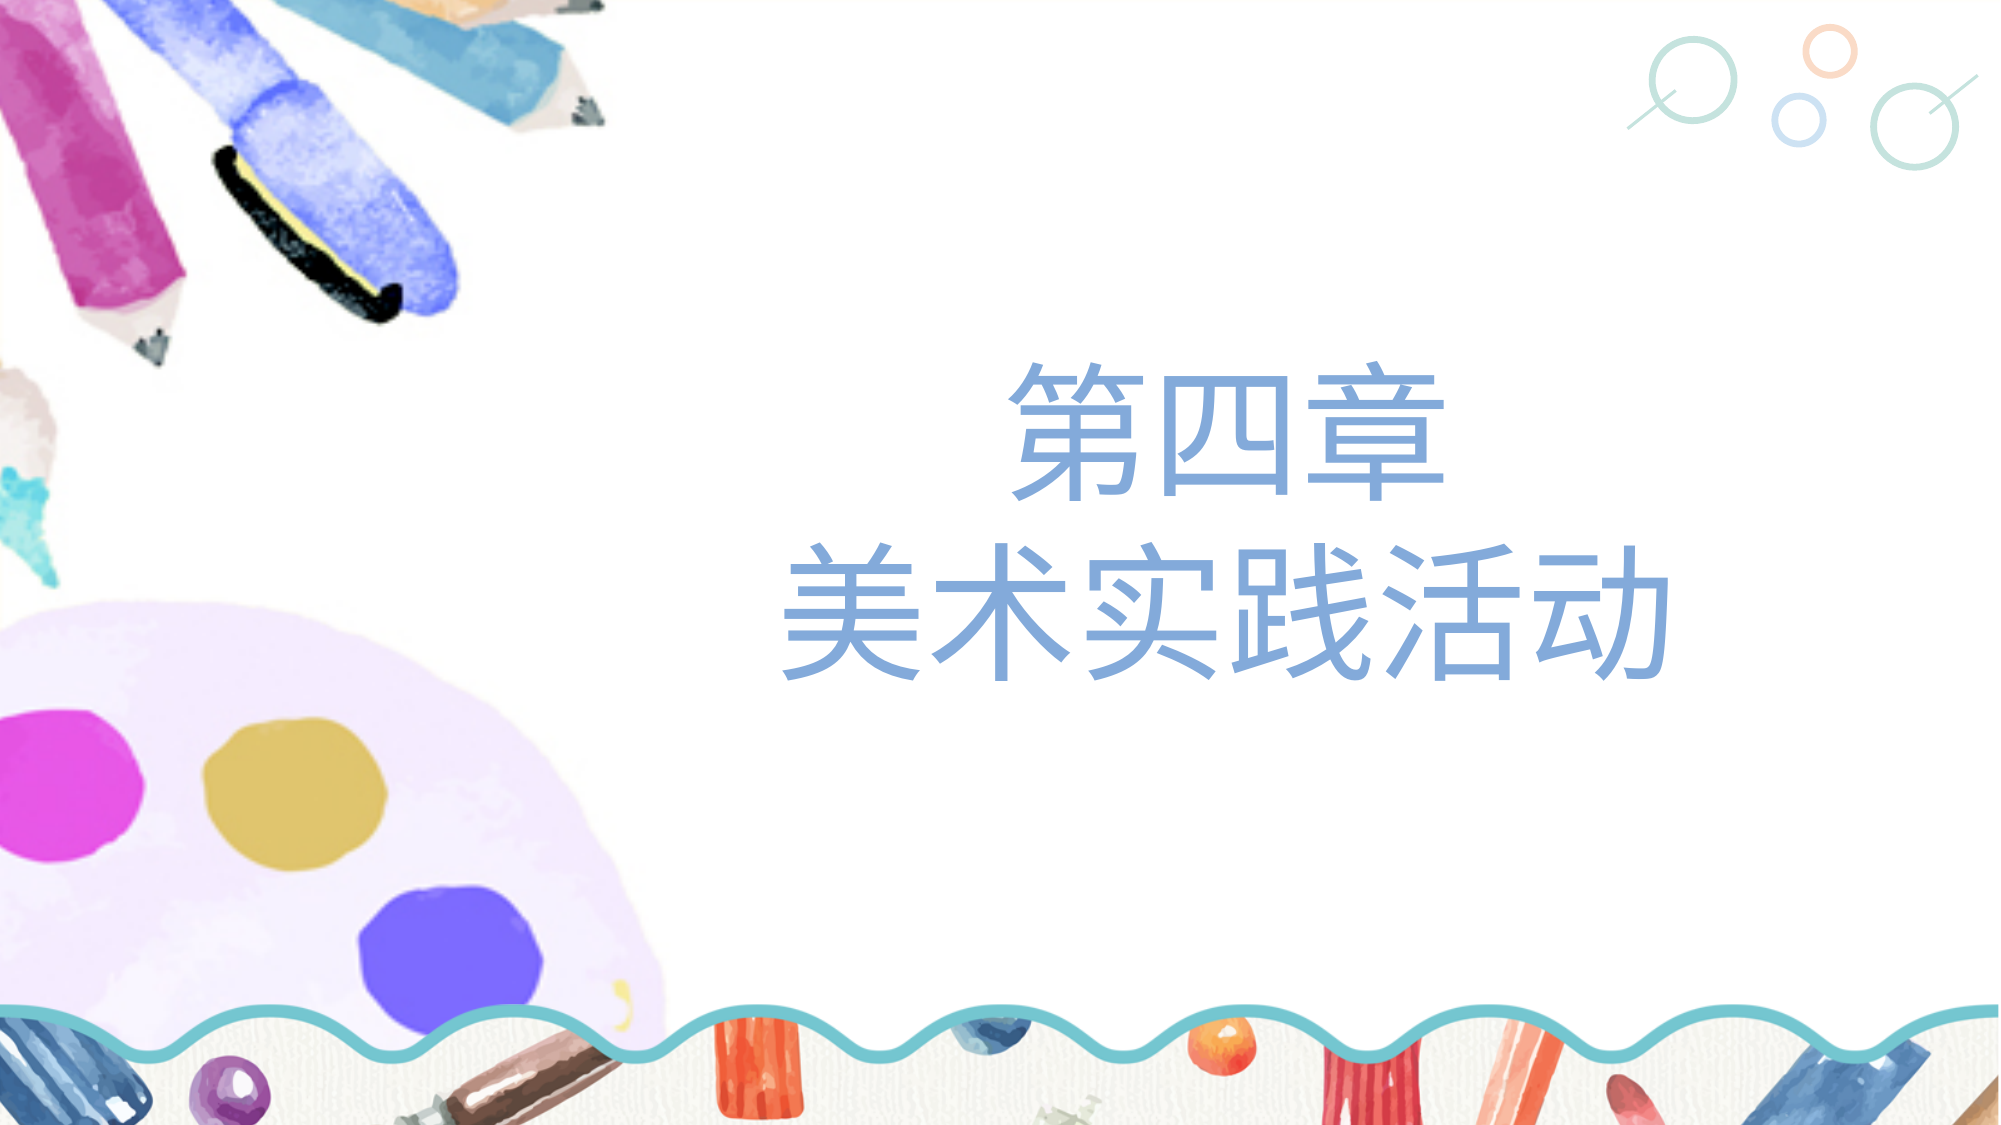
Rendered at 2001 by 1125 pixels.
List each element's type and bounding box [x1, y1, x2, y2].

text_box [1627, 25, 1978, 168]
picture [0, 0, 2000, 1125]
